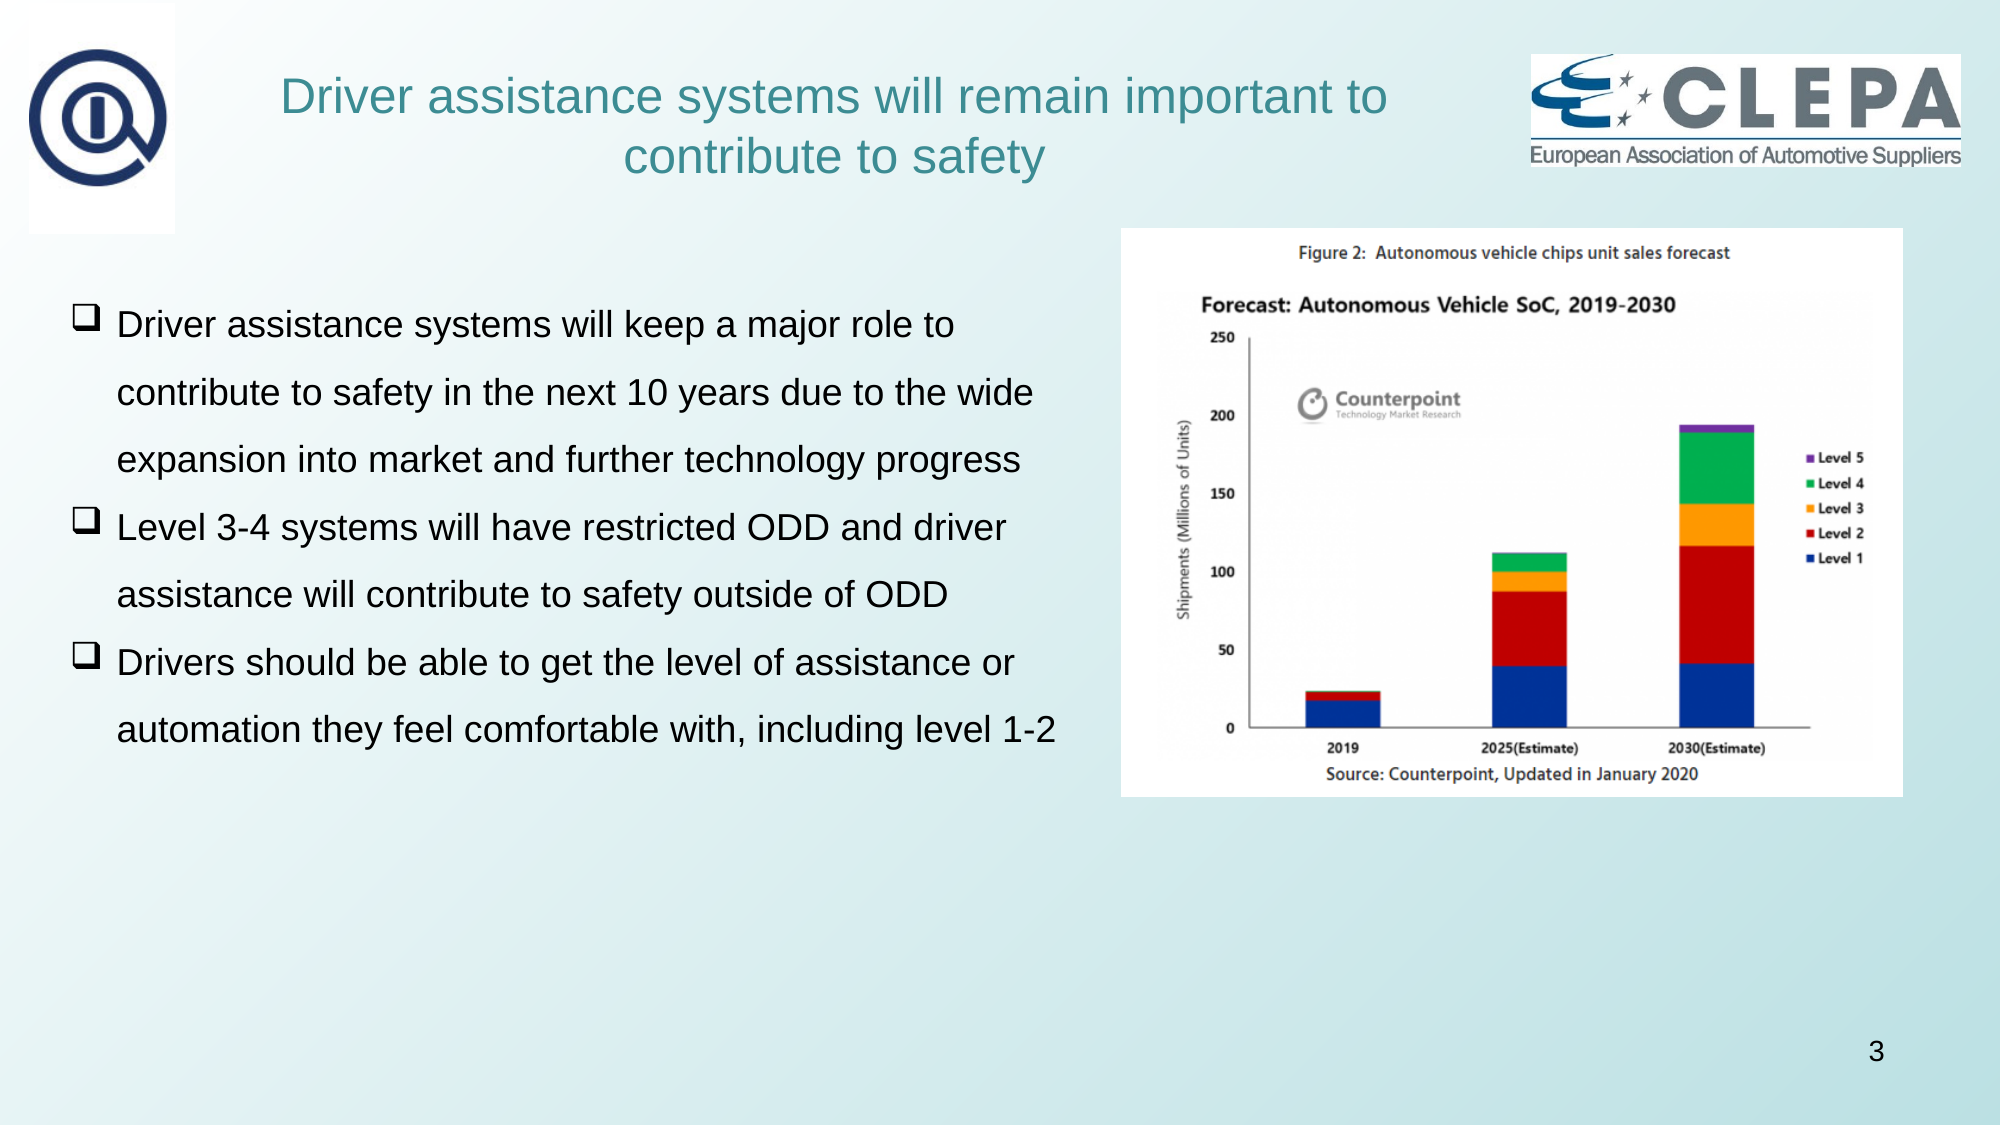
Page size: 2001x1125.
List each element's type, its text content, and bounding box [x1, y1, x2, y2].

title Driver assistance systems will remain important to contribute to safety [149, 55, 1520, 302]
picture [1531, 54, 1961, 167]
slide_number 3 [1433, 1024, 1901, 1103]
picture [1120, 228, 1904, 797]
text_box Driver assistance systems will keep a major role to contribute to safety in the next 10 years due to the wide expansion into market and further technology progress Level 3-4 systems will have restricted ODD and driver assistance will contribute to safety outside of ODD Drivers should be able to get the level of assistance or automation they feel comfortable with, including level 1-2 [54, 270, 1098, 758]
picture [29, 3, 175, 234]
